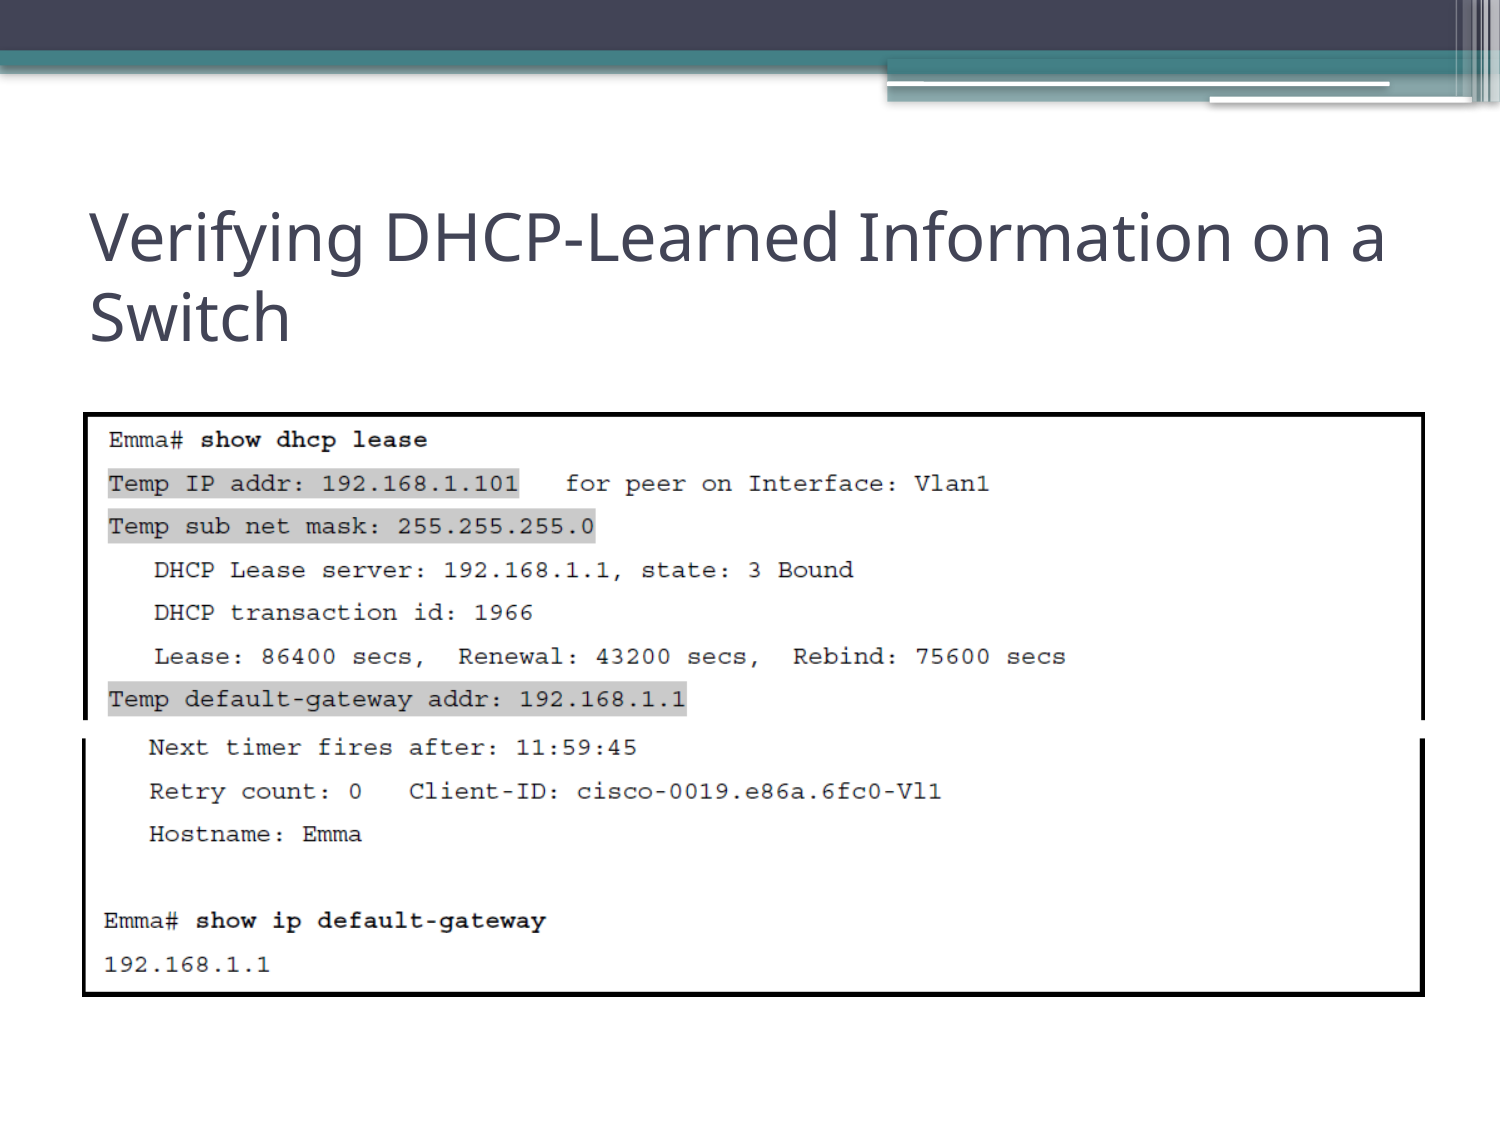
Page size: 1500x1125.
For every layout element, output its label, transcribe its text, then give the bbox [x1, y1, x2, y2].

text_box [82, 412, 1426, 997]
title Verifying DHCP-Learned Information on a Switch [75, 187, 1425, 363]
